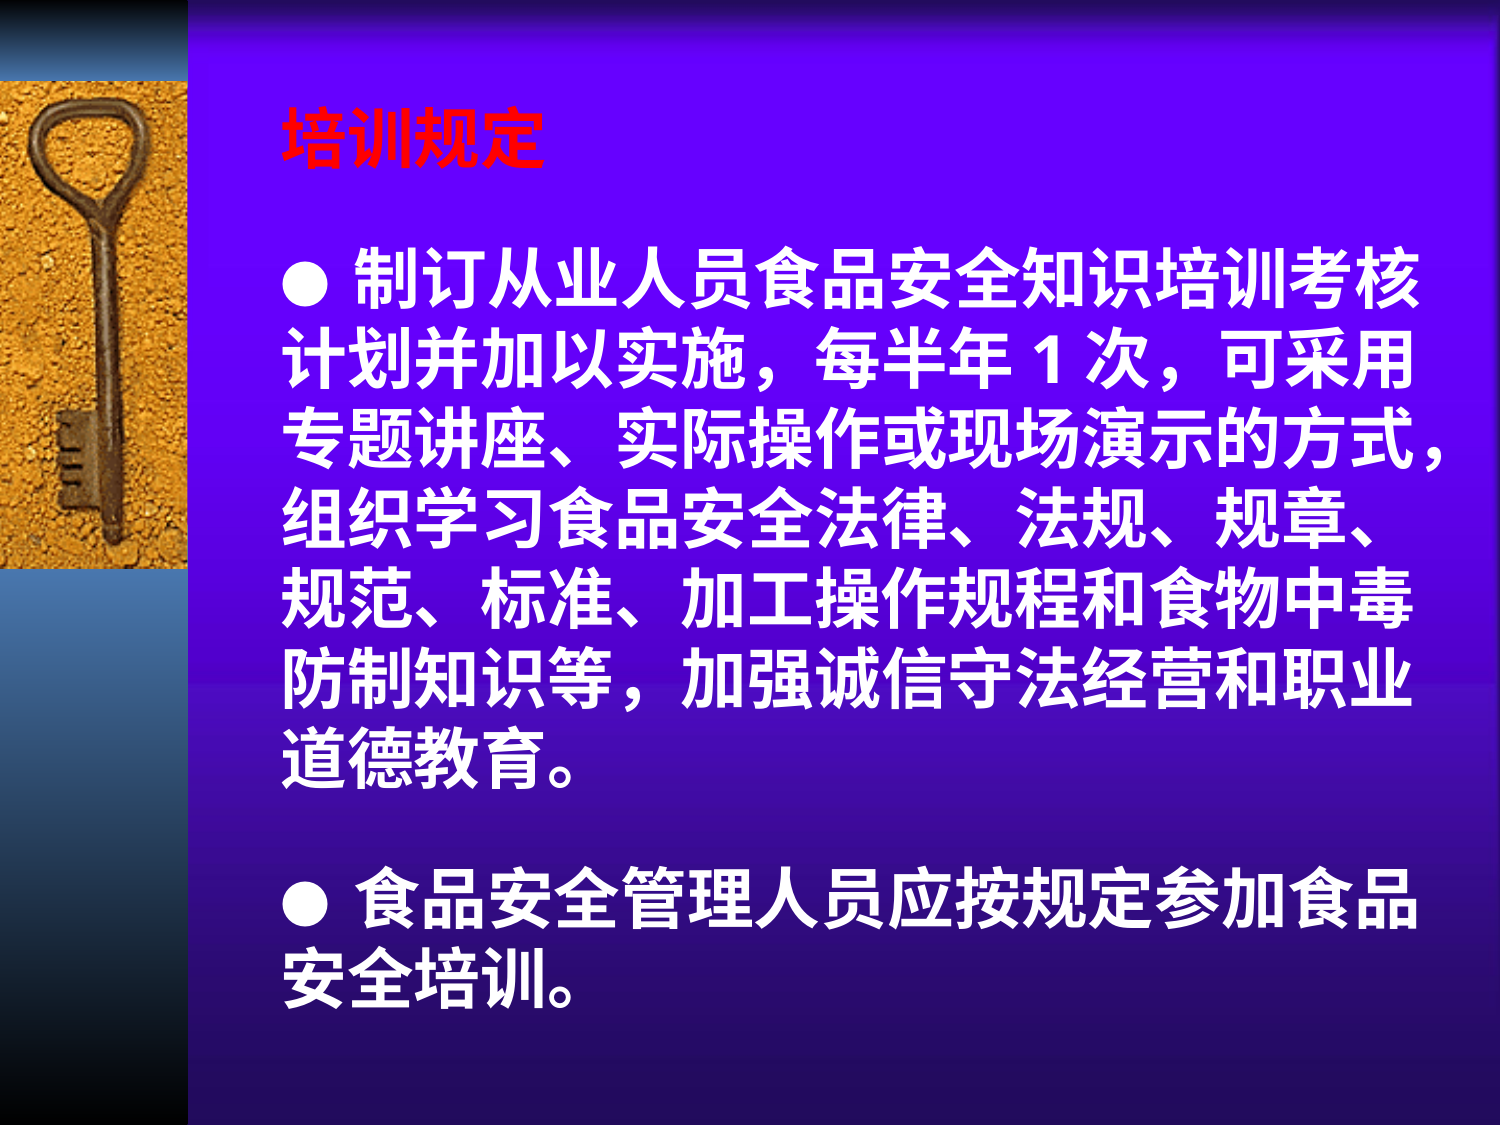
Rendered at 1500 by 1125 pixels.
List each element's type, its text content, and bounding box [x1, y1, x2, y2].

picture [0, 0, 1500, 1125]
text_box 培训规定 ● 制订从业人员食品安全知识培训考核计划并加以实施，每半年1次，可采用专题讲座、实际操作或现场演示的方式，组织学习食品安全法律、法规、规章、规范、标准、加工操作规程和食物中毒防制知识等，加强诚信守法经营和职业道德教育。 ● 食品安全管理人员应按规定参加食品安全培训。 [265, 89, 1464, 1085]
